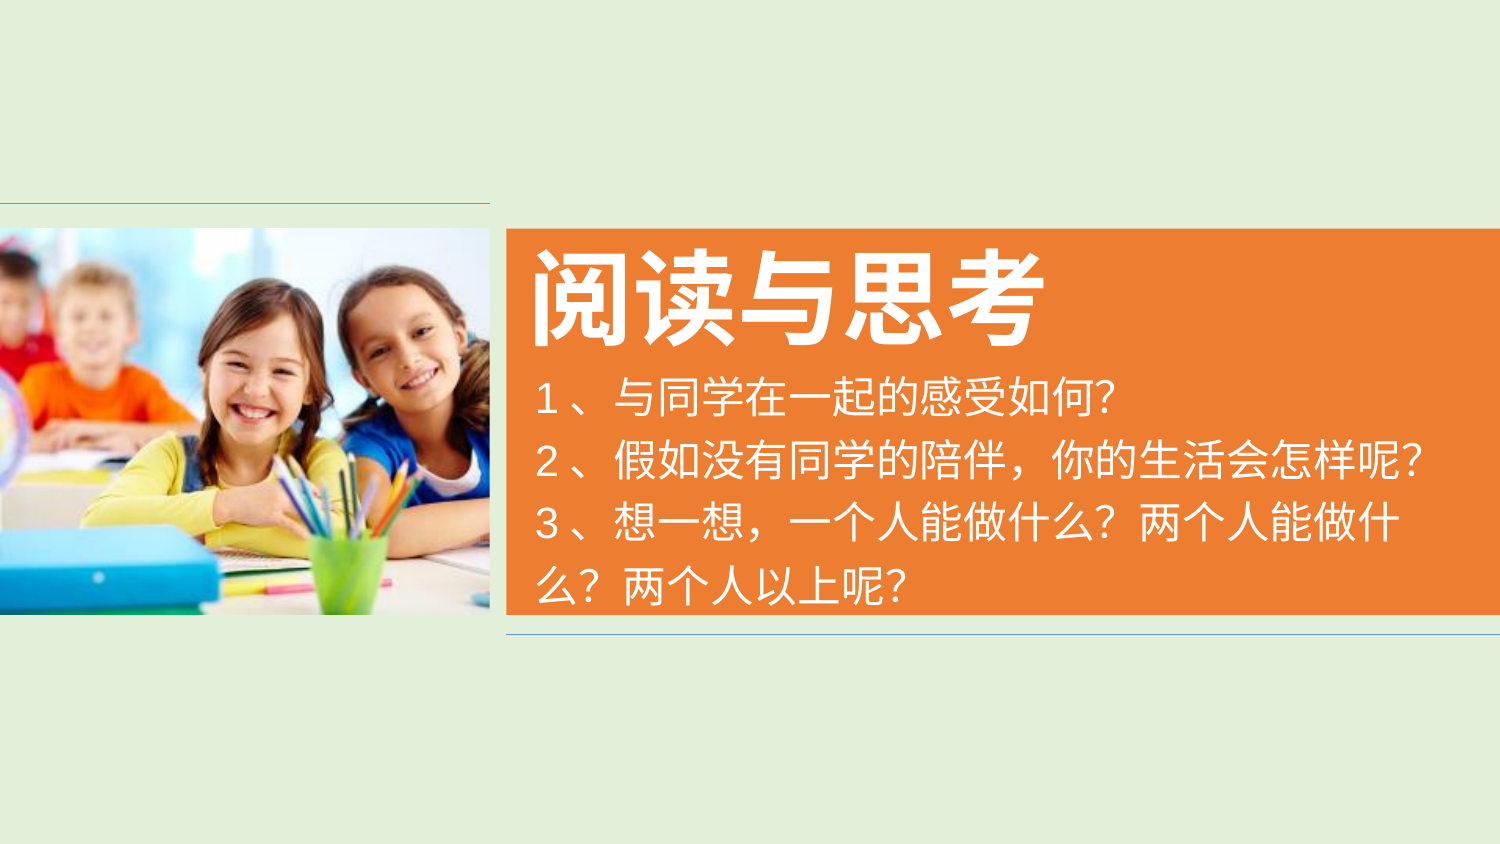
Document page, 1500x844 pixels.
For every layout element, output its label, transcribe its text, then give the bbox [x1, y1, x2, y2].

text_box [0, 228, 491, 616]
text_box [505, 228, 1500, 616]
text_box 阅读与思考 [491, 227, 1089, 364]
text_box 1、与同学在一起的感受如何？ 2、假如没有同学的陪伴，你的生活会怎样呢？ 3、想一想，一个人能做什么？两个人能做什么？两个人以上呢？ [534, 358, 1480, 611]
